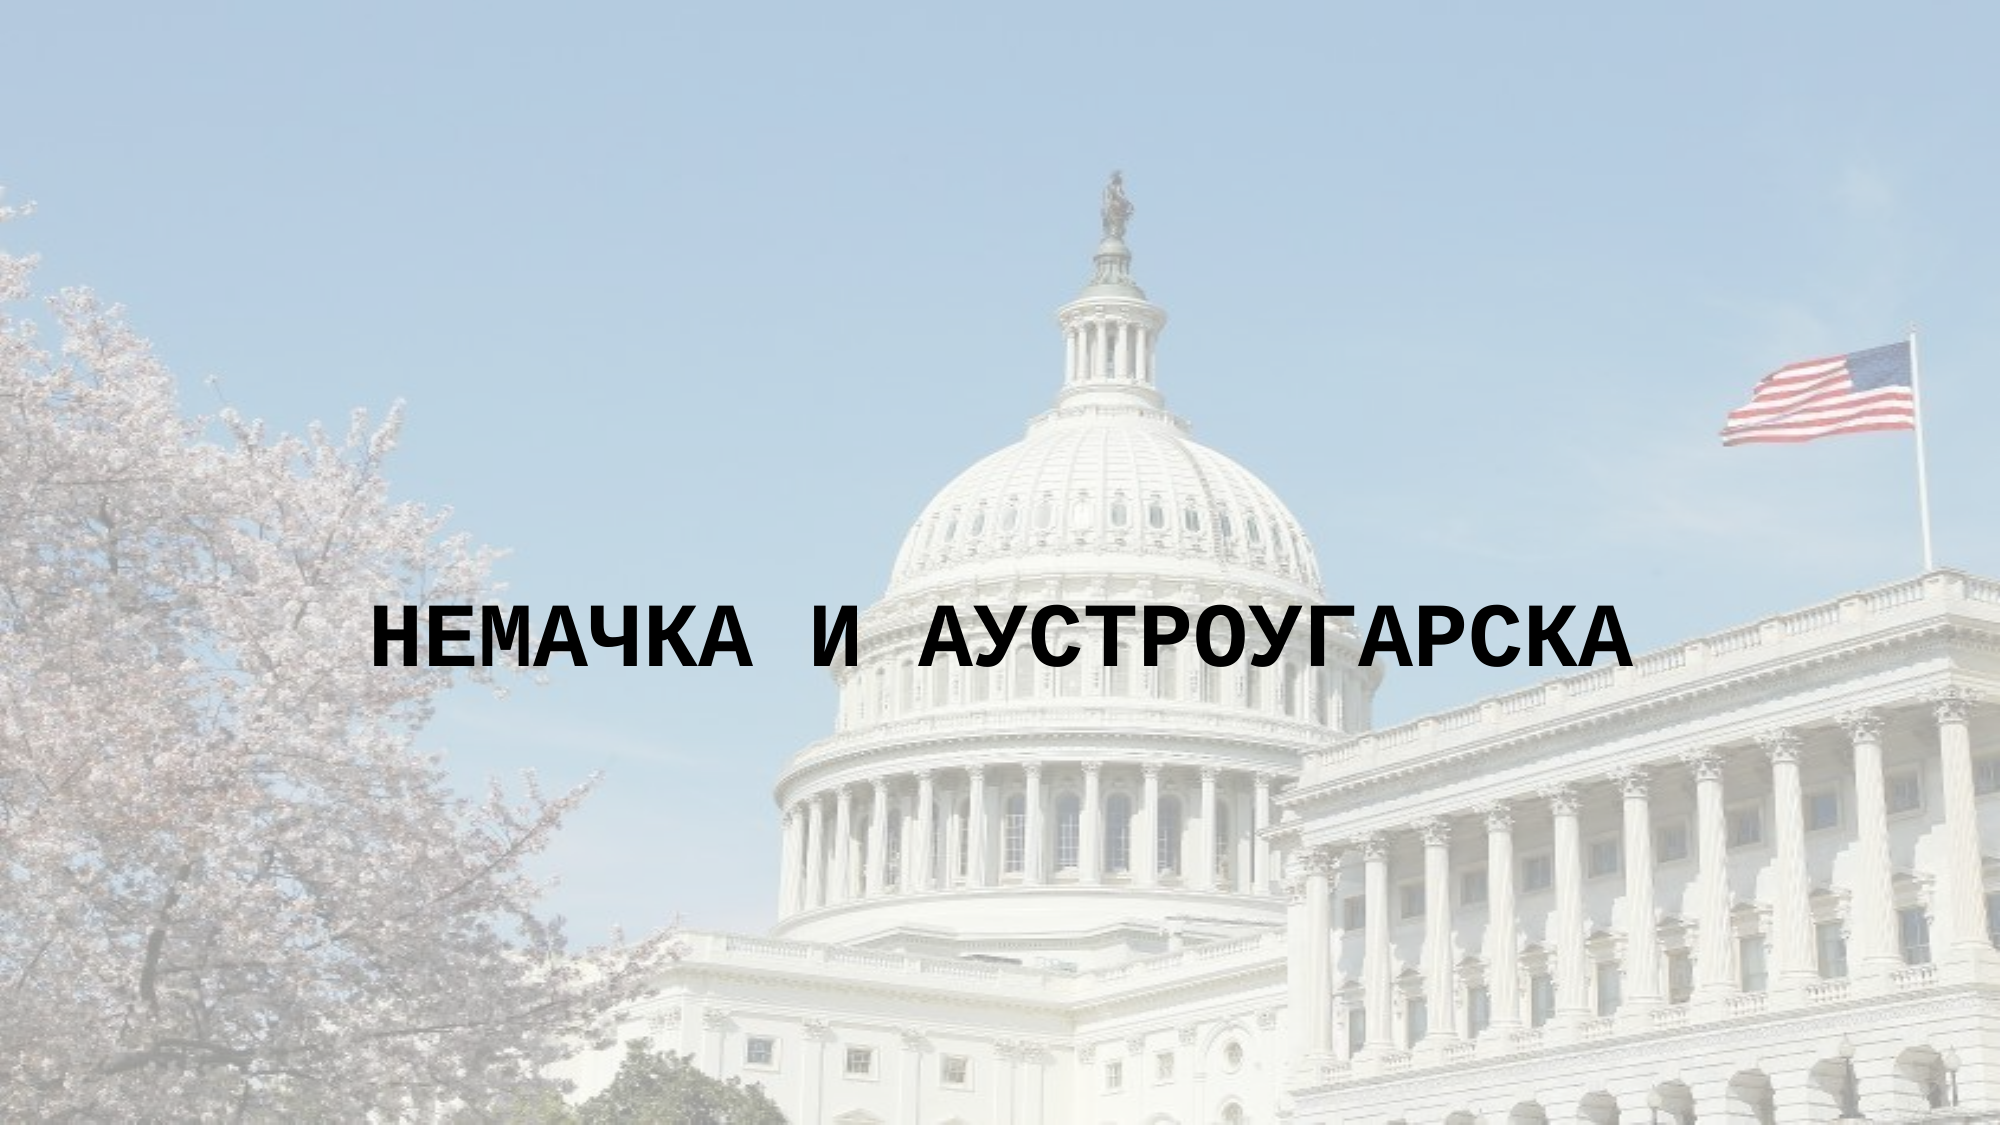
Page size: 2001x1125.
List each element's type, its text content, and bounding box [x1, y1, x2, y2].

title НЕМАЧКА И АУСТРОУГАРСКА [109, 271, 1893, 1003]
